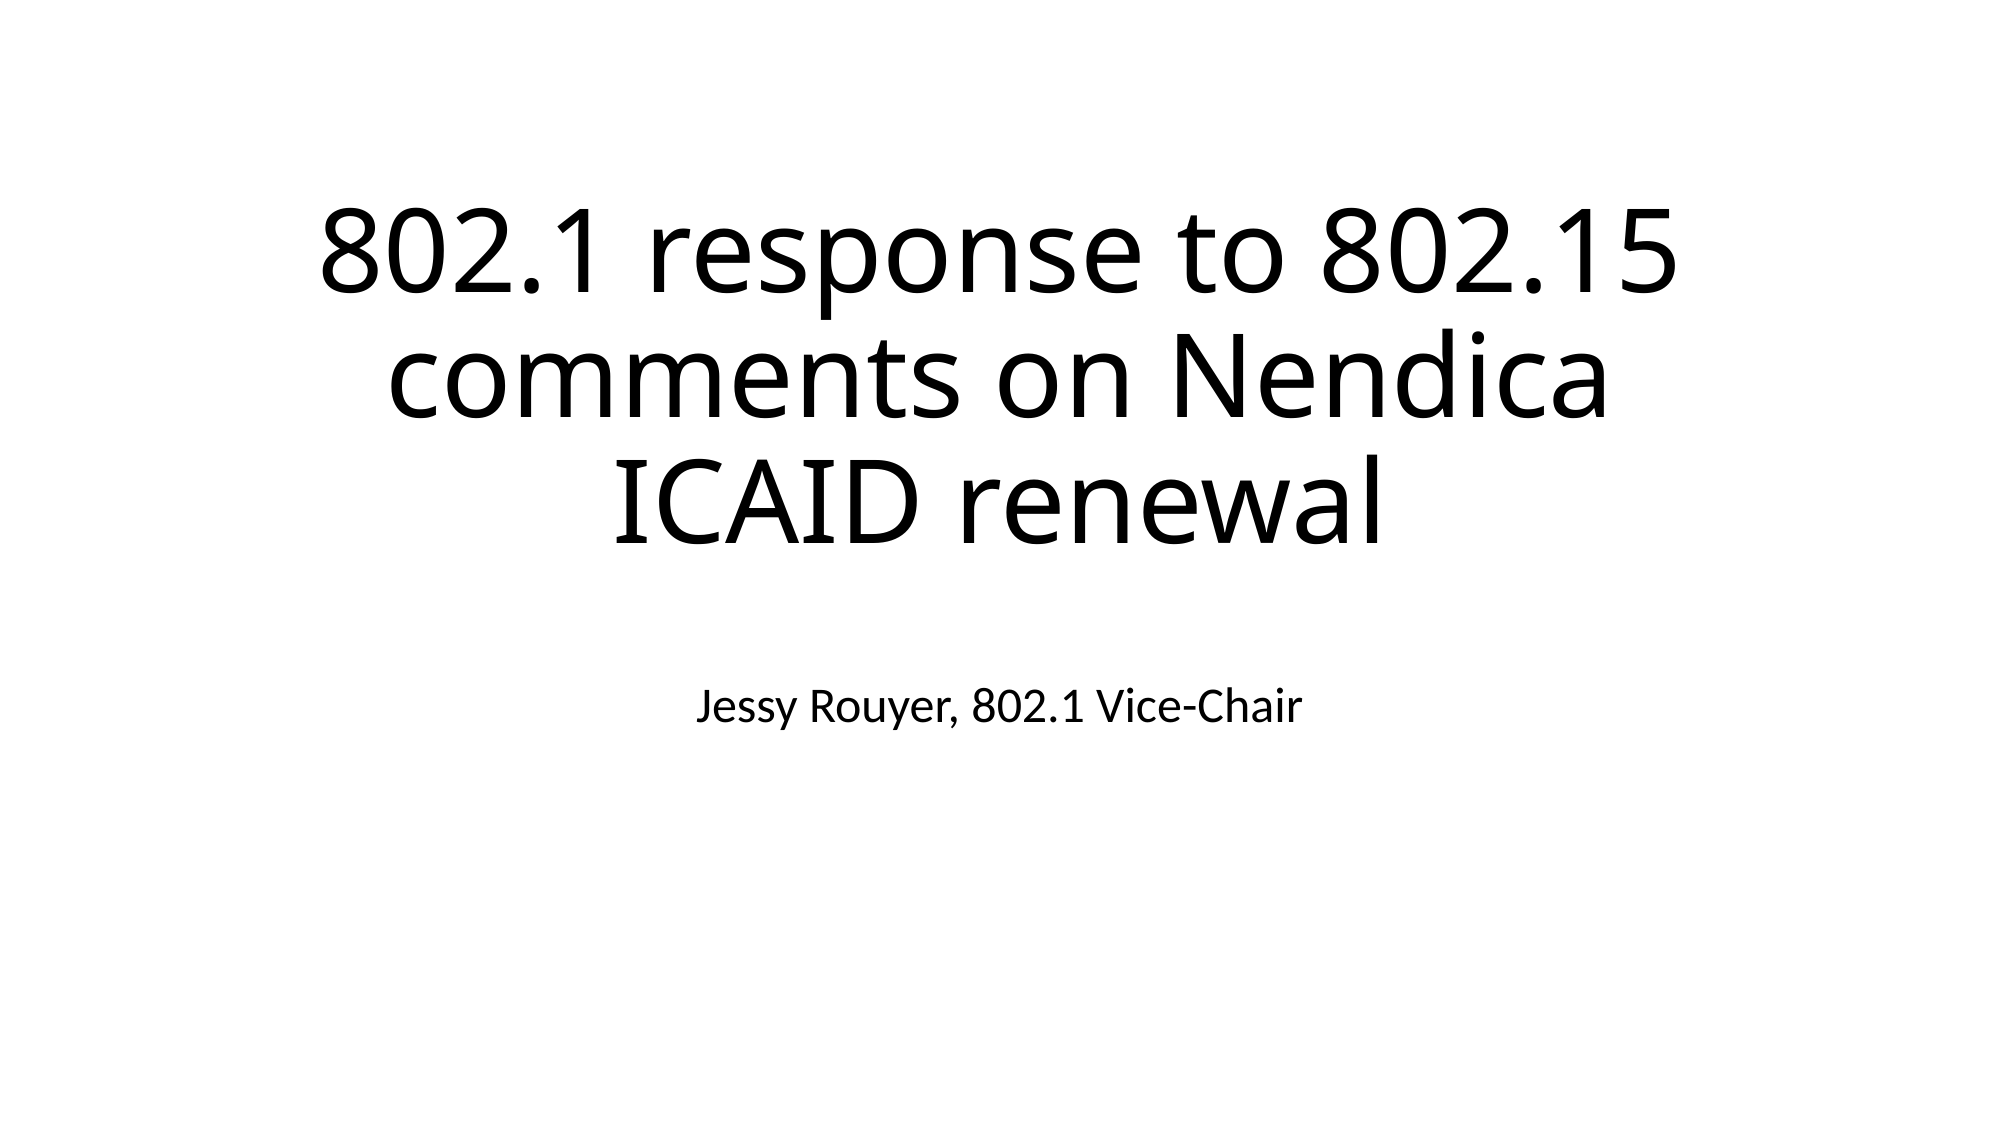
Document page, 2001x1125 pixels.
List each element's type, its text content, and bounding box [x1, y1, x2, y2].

subtitle Jessy Rouyer, 802.1 Vice-Chair [249, 590, 1750, 863]
title 802.1 response to 802.15 comments on Nendica ICAID renewal [249, 184, 1750, 576]
